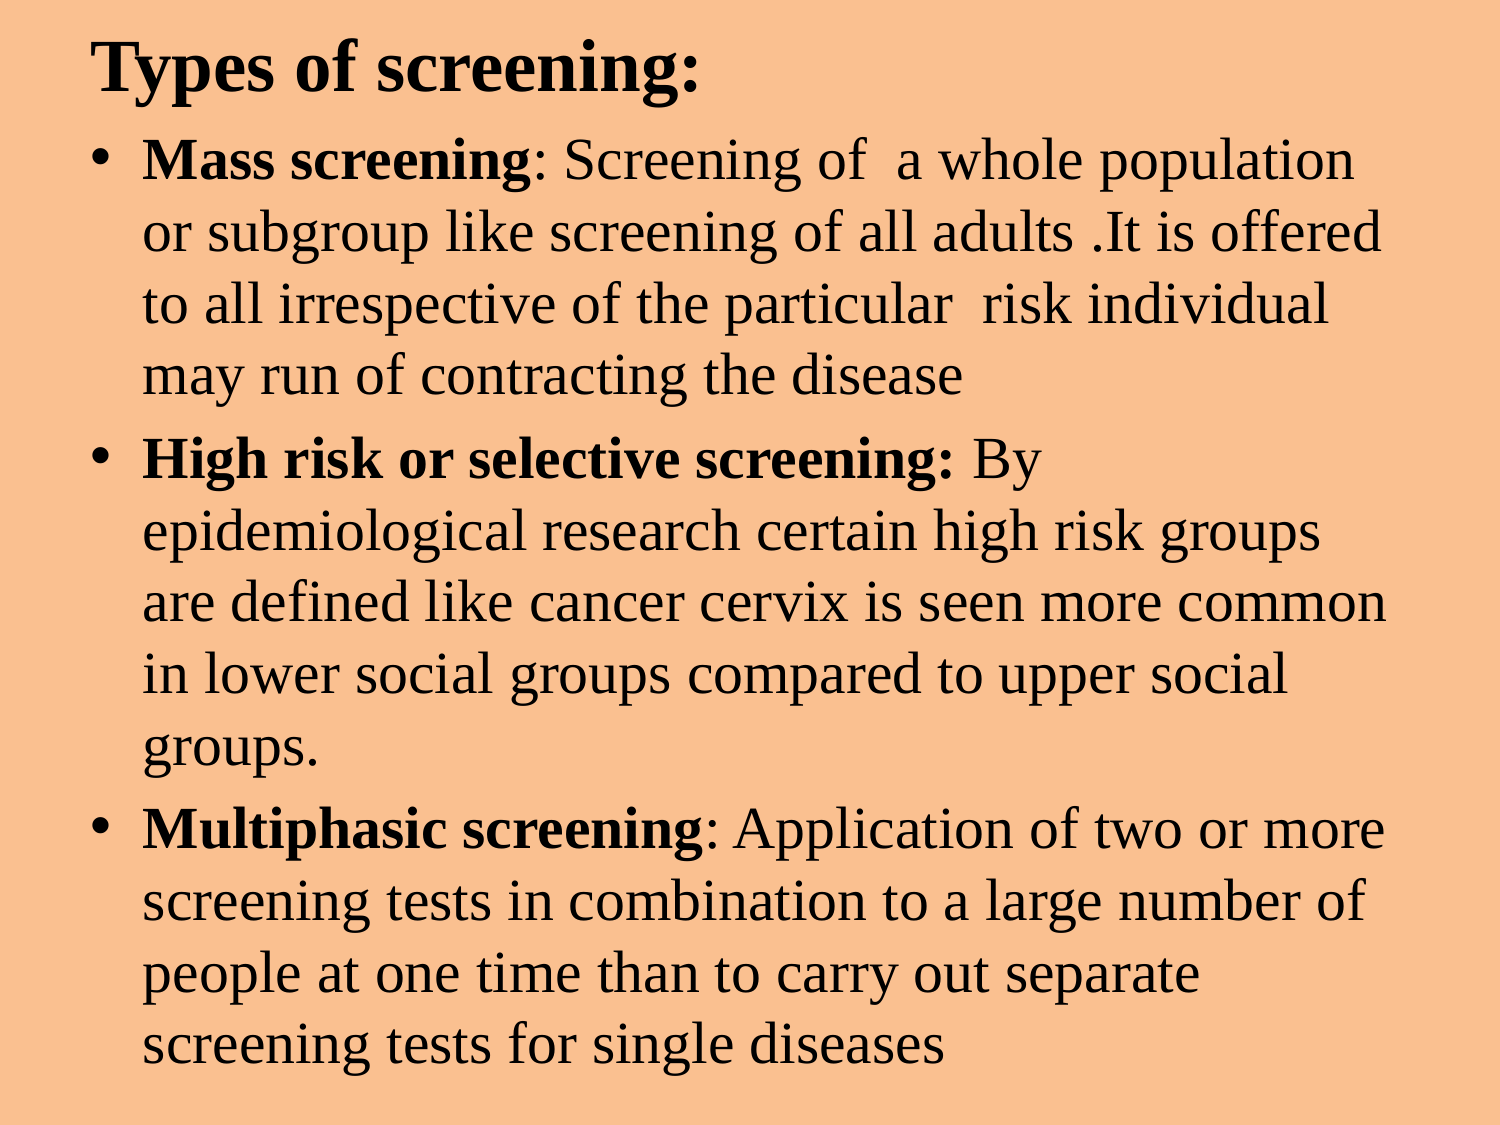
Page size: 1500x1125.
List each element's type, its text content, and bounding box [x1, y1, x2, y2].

title Types of screening: [75, 12, 1425, 112]
list Mass screening: Screening of a whole population or subgroup like screening of all adults .It is offered to all irrespective of the particular risk individual may run of contracting the disease High risk or selective screening: By epidemiological research certain high risk groups are defined like cancer cervix is seen more common in lower social groups compared to upper social groups. Multiphasic screening: Application of two or more screening tests in combination to a large number of people at one time than to carry out separate screening tests for single diseases [75, 112, 1425, 1100]
